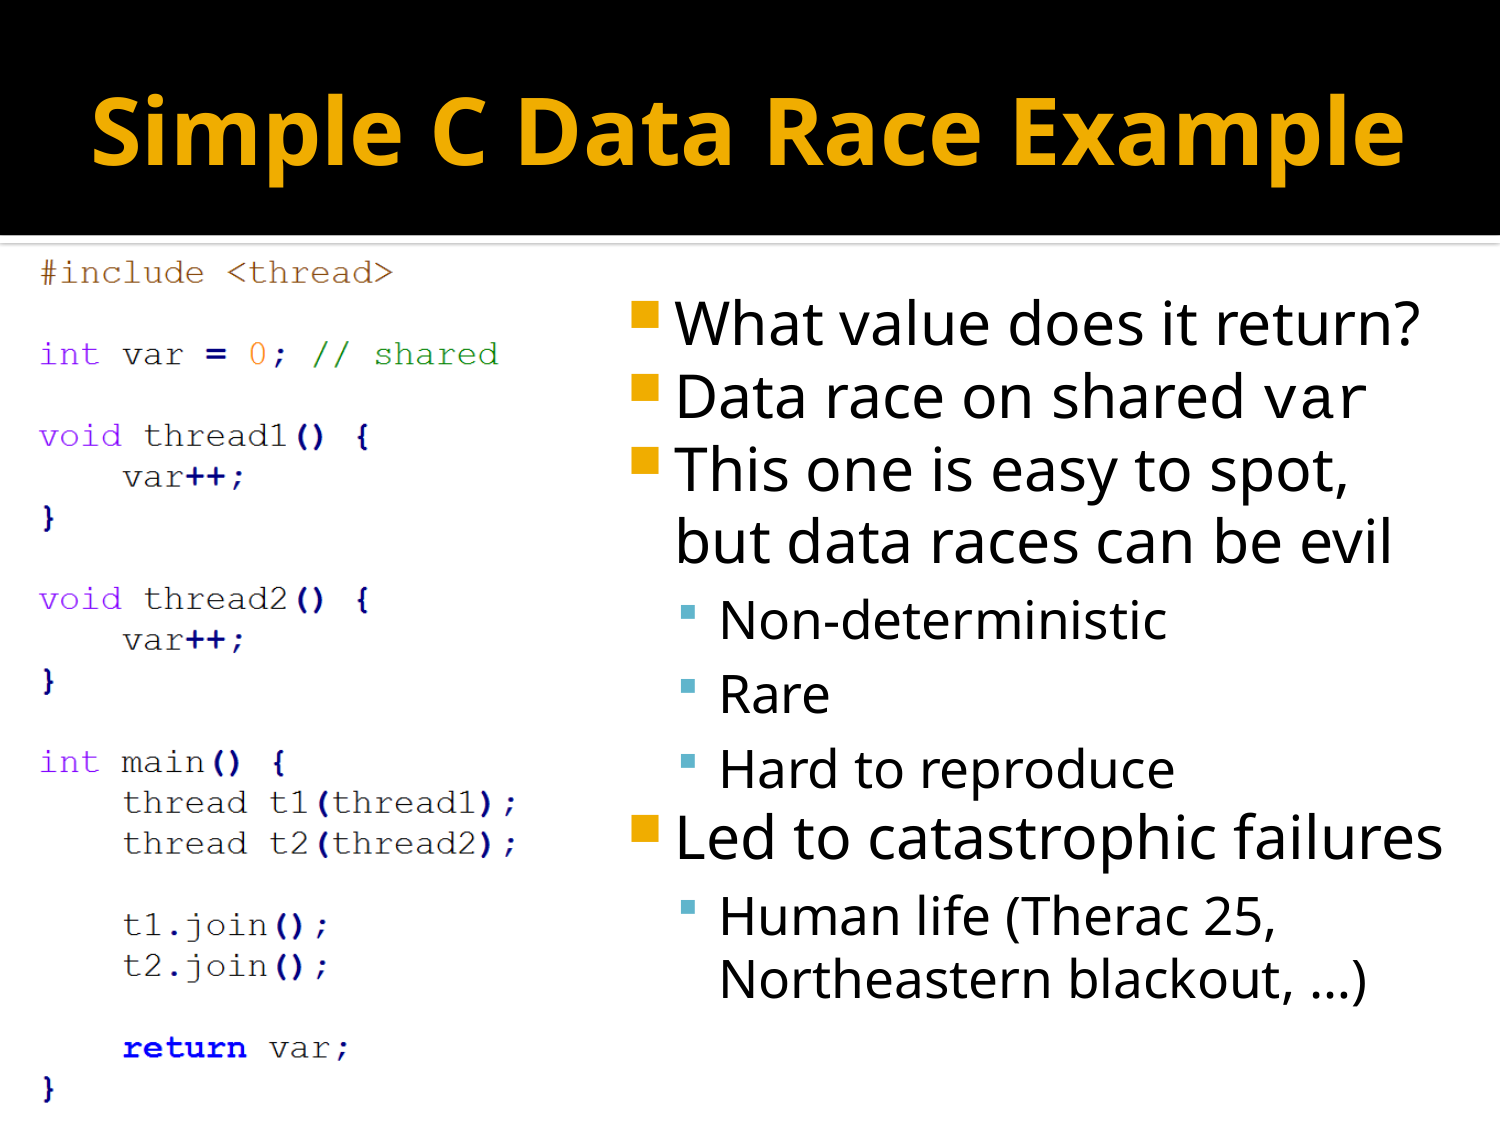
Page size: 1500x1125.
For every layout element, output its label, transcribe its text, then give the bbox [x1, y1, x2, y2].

picture [37, 253, 525, 1106]
title Simple C Data Race Example [75, 25, 1425, 231]
text_box What value does it return? Data race on shared var This one is easy to spot, but data races can be evil Non-deterministic Rare Hard to reproduce Led to catastrophic failures Human life (Therac 25, Northeastern blackout, …) [600, 269, 1475, 1125]
